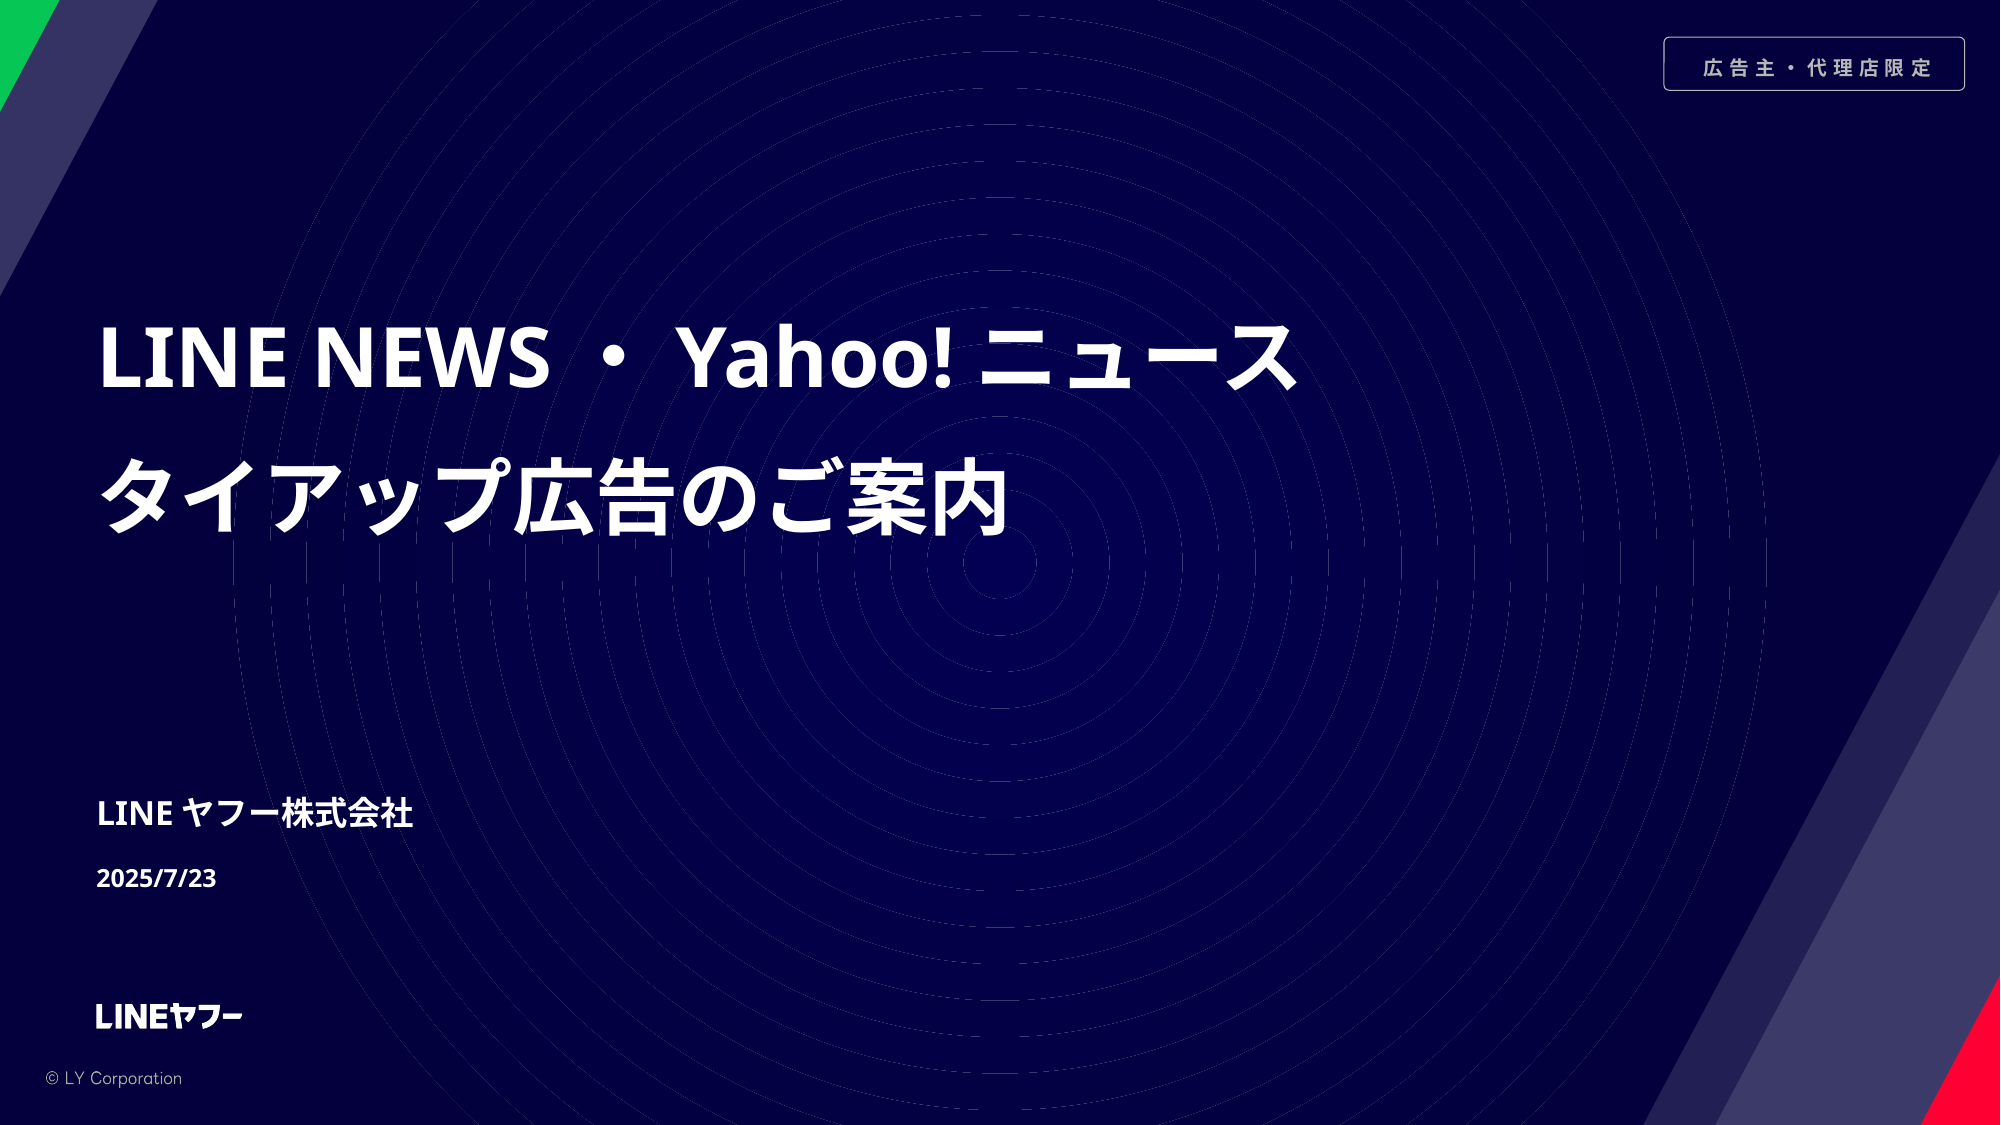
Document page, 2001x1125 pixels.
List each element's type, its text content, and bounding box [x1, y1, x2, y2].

list 2025/7/23 [96, 865, 939, 902]
list LINE NEWS・Yahoo!ニュース タイアップ広告のご案内 [96, 278, 1904, 618]
picture [46, 1071, 181, 1088]
list LINEヤフー株式会社 [96, 723, 1552, 832]
